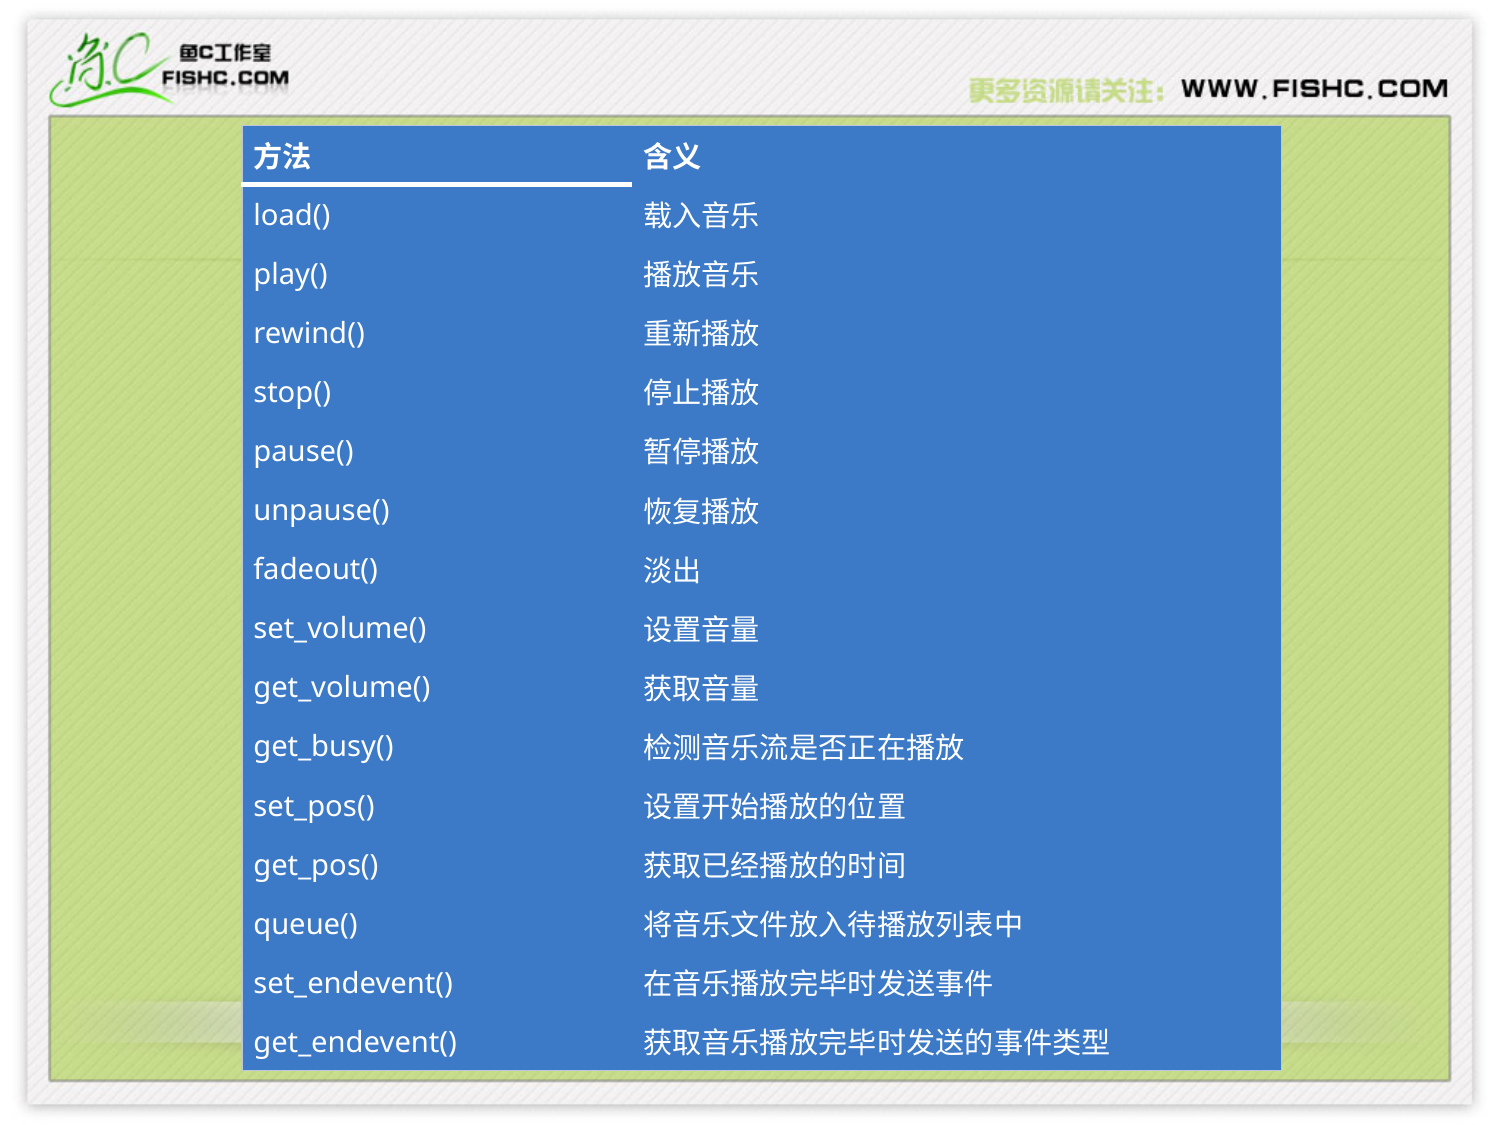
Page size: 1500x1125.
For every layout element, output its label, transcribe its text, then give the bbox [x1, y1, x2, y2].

table_cell 获取音乐播放完毕时发送的事件类型 [632, 1011, 1281, 1070]
table_cell get_pos() [243, 834, 632, 893]
table_cell 获取已经播放的时间 [632, 834, 1281, 893]
table_cell load() [243, 187, 632, 244]
table_cell set_volume() [243, 598, 632, 657]
table_cell 获取音量 [632, 657, 1281, 716]
table_cell 设置开始播放的位置 [632, 775, 1281, 834]
table_cell 播放音乐 [632, 244, 1281, 303]
table_cell 暂停播放 [632, 421, 1281, 480]
table_cell set_endevent() [243, 952, 632, 1011]
table_cell 将音乐文件放入待播放列表中 [632, 893, 1281, 952]
table_cell 检测音乐流是否正在播放 [632, 716, 1281, 775]
table_cell get_endevent() [243, 1011, 632, 1070]
table_cell stop() [243, 362, 632, 421]
table_cell set_pos() [243, 775, 632, 834]
table_header 方法 [243, 126, 632, 182]
table_cell unpause() [243, 480, 632, 539]
table_cell 载入音乐 [632, 184, 1281, 244]
table_cell 重新播放 [632, 303, 1281, 362]
table_header 含义 [632, 126, 1281, 184]
table_cell 恢复播放 [632, 480, 1281, 539]
table_cell fadeout() [243, 539, 632, 598]
table_cell get_volume() [243, 657, 632, 716]
table_cell 在音乐播放完毕时发送事件 [632, 952, 1281, 1011]
table_cell queue() [243, 893, 632, 952]
table_cell 停止播放 [632, 362, 1281, 421]
table_cell pause() [243, 421, 632, 480]
table_cell rewind() [243, 303, 632, 362]
picture [0, 0, 1500, 1125]
table_cell 设置音量 [632, 598, 1281, 657]
table_cell get_busy() [243, 716, 632, 775]
table_cell play() [243, 244, 632, 303]
table_cell 淡出 [632, 539, 1281, 598]
